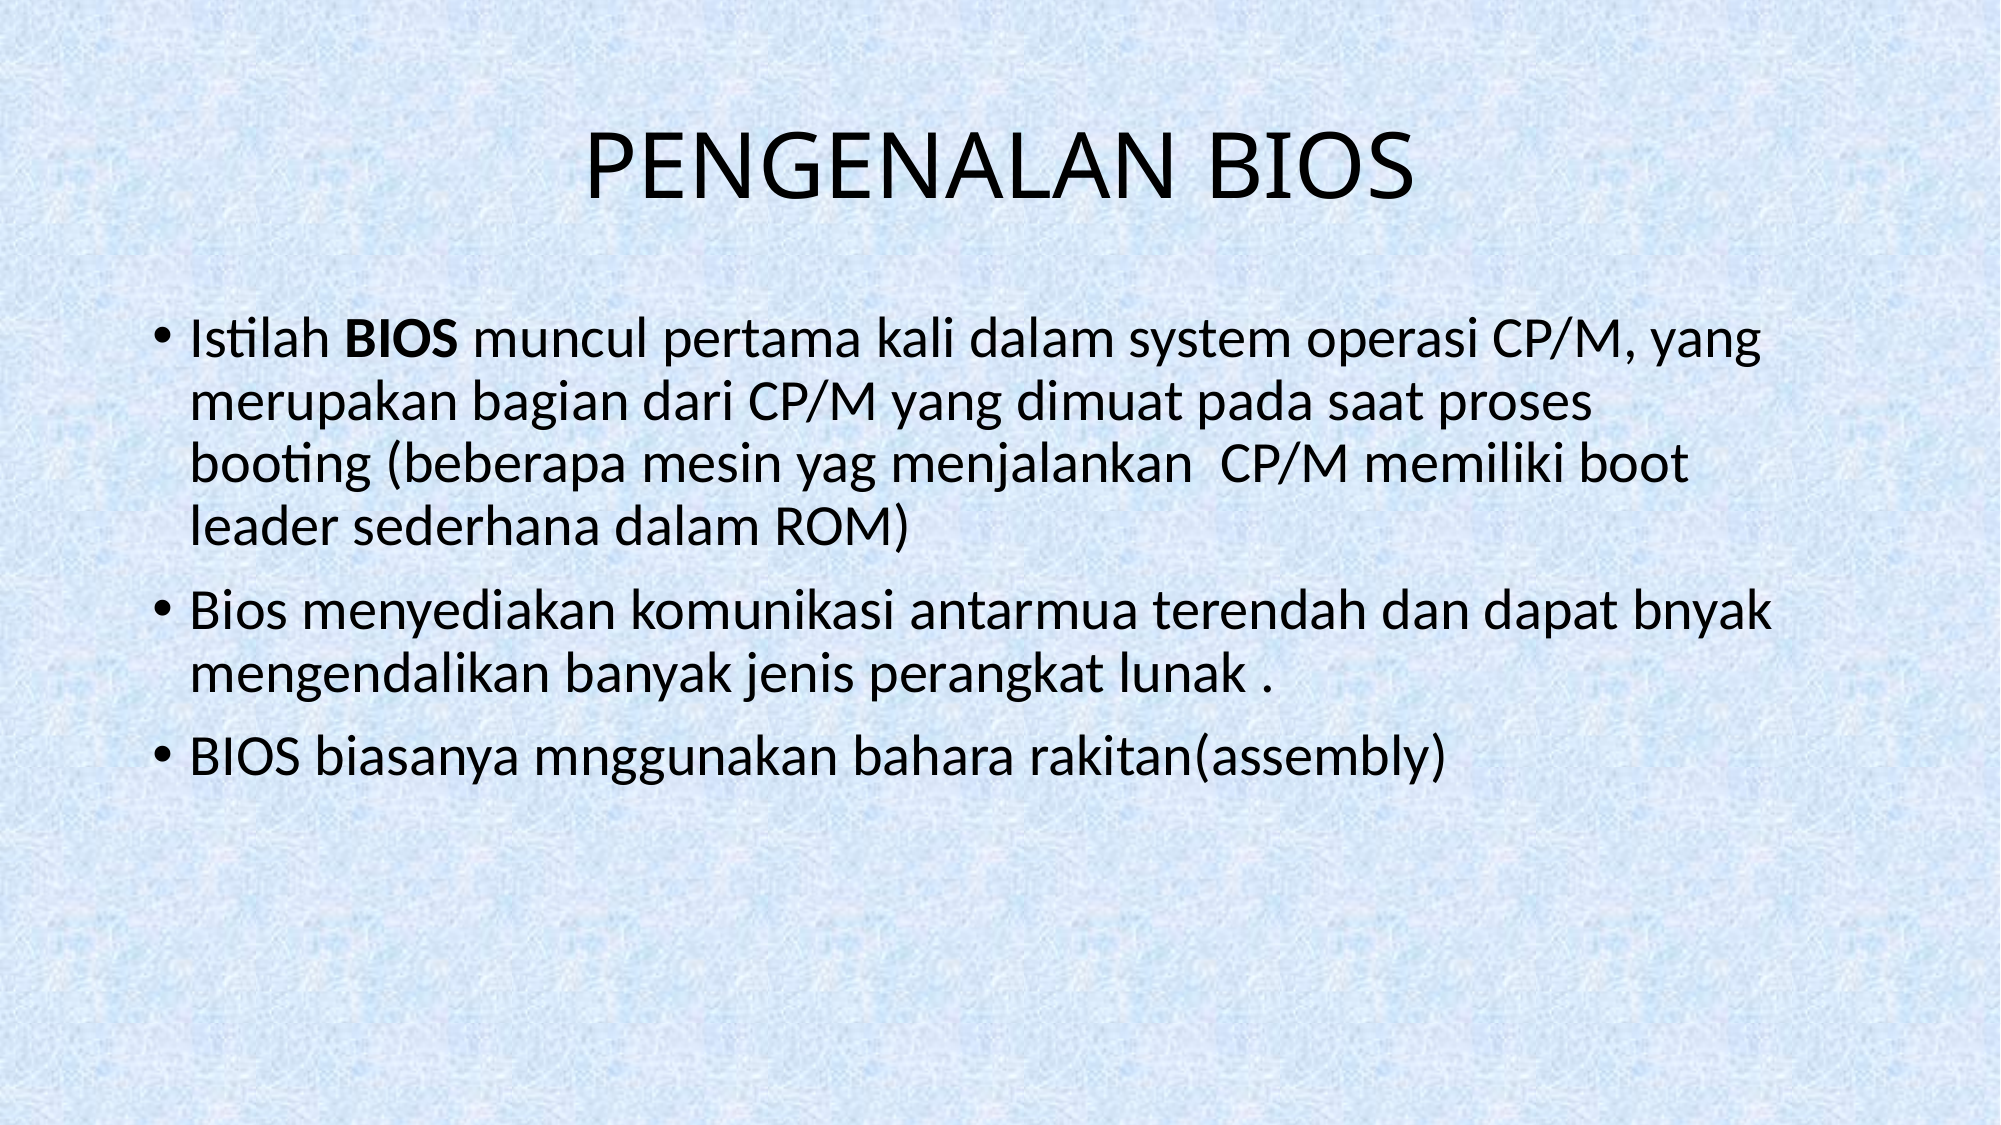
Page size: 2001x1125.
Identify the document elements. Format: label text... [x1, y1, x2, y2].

picture [0, 0, 2001, 1125]
title PENGENALAN BIOS [137, 59, 1863, 278]
list Istilah BIOS muncul pertama kali dalam system operasi CP/M, yang merupakan bagian dari CP/M yang dimuat pada saat proses booting (beberapa mesin yag menjalankan CP/M memiliki boot leader sederhana dalam ROM) Bios menyediakan komunikasi antarmua terendah dan dapat bnyak mengendalikan banyak jenis perangkat lunak . BIOS biasanya mnggunakan bahara rakitan(assembly) [137, 299, 1863, 1014]
